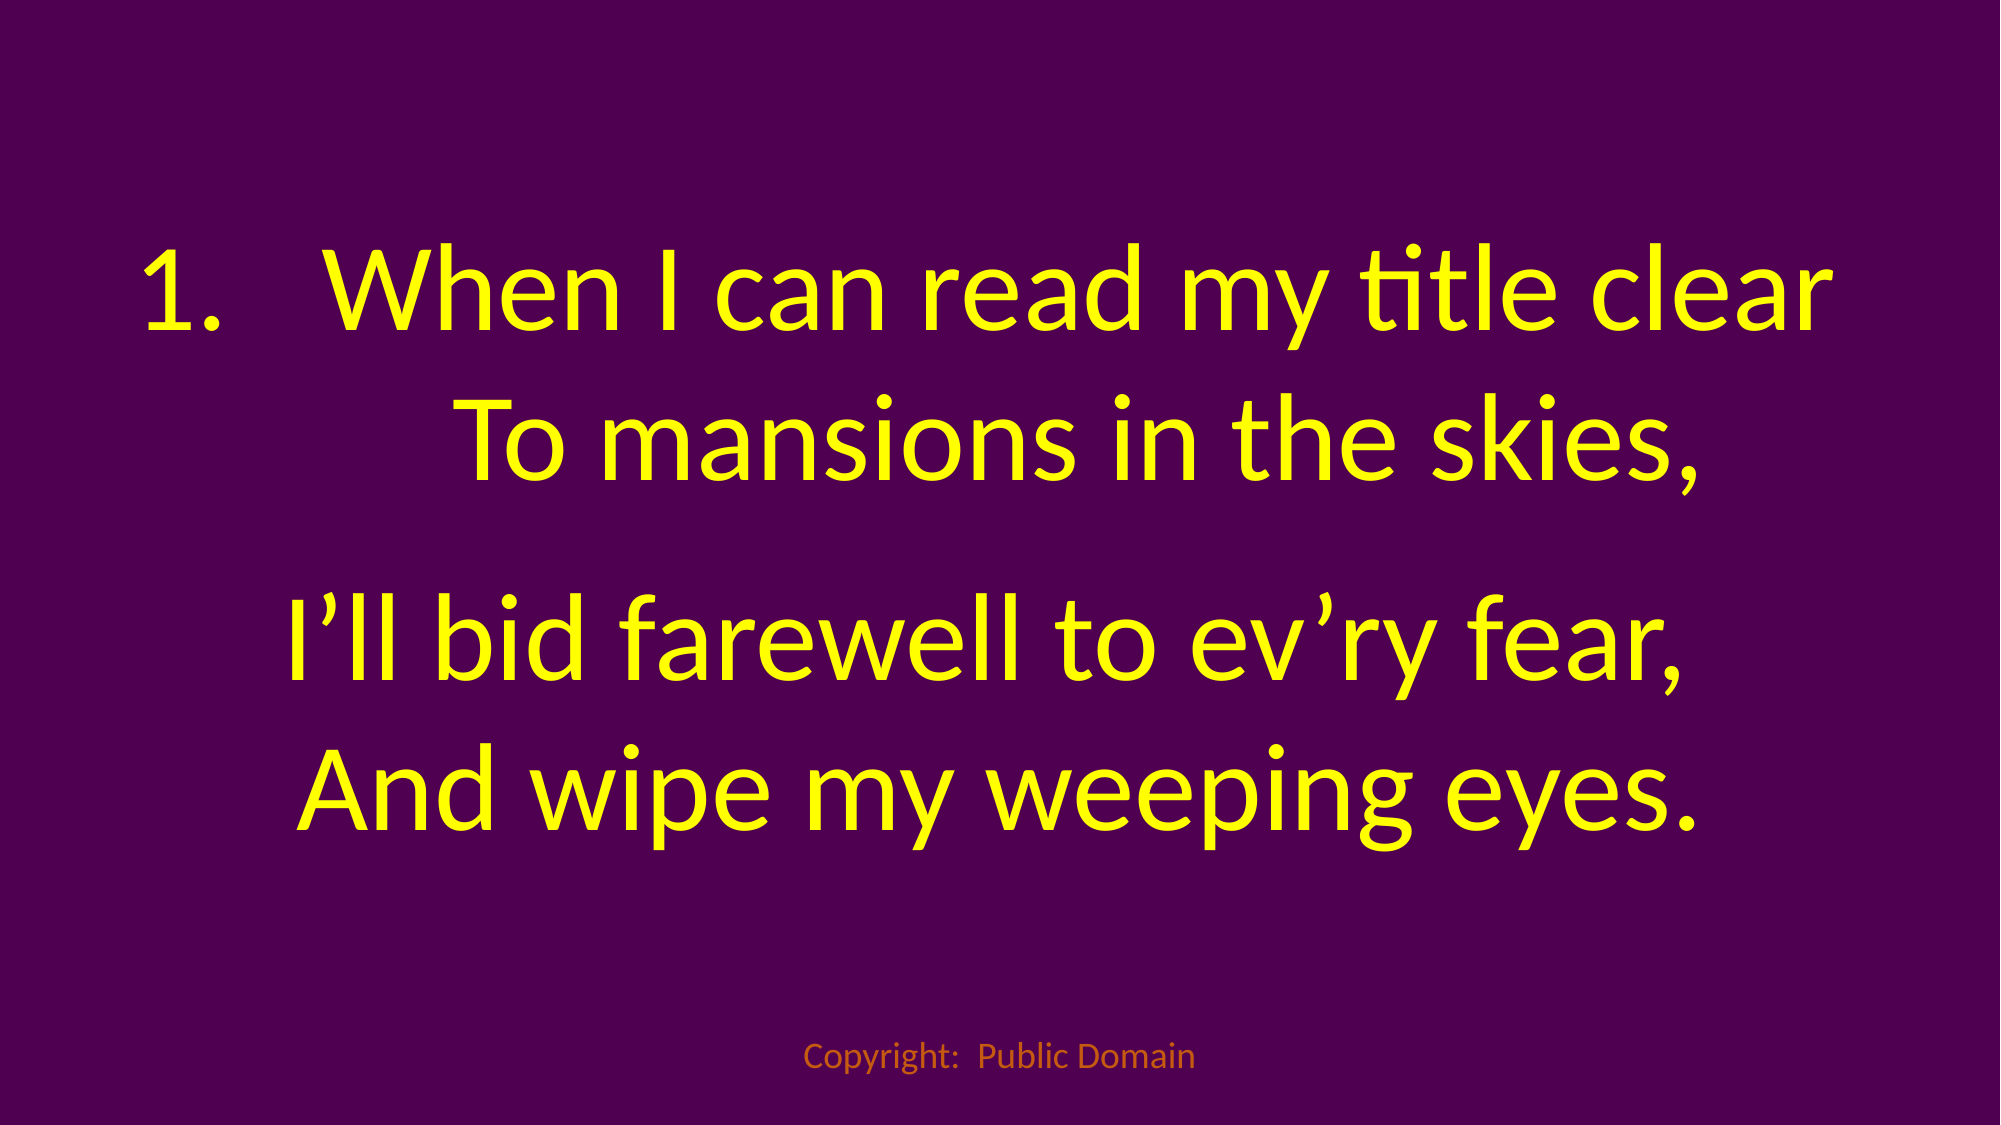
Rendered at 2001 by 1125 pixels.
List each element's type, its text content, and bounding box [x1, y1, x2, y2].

text_box Copyright: Public Domain [26, 1023, 1973, 1083]
text_box When I can read my title clear To mansions in the skies, I’ll bid farewell to ev’ry fear, And wipe my weeping eyes. [0, 198, 2000, 864]
